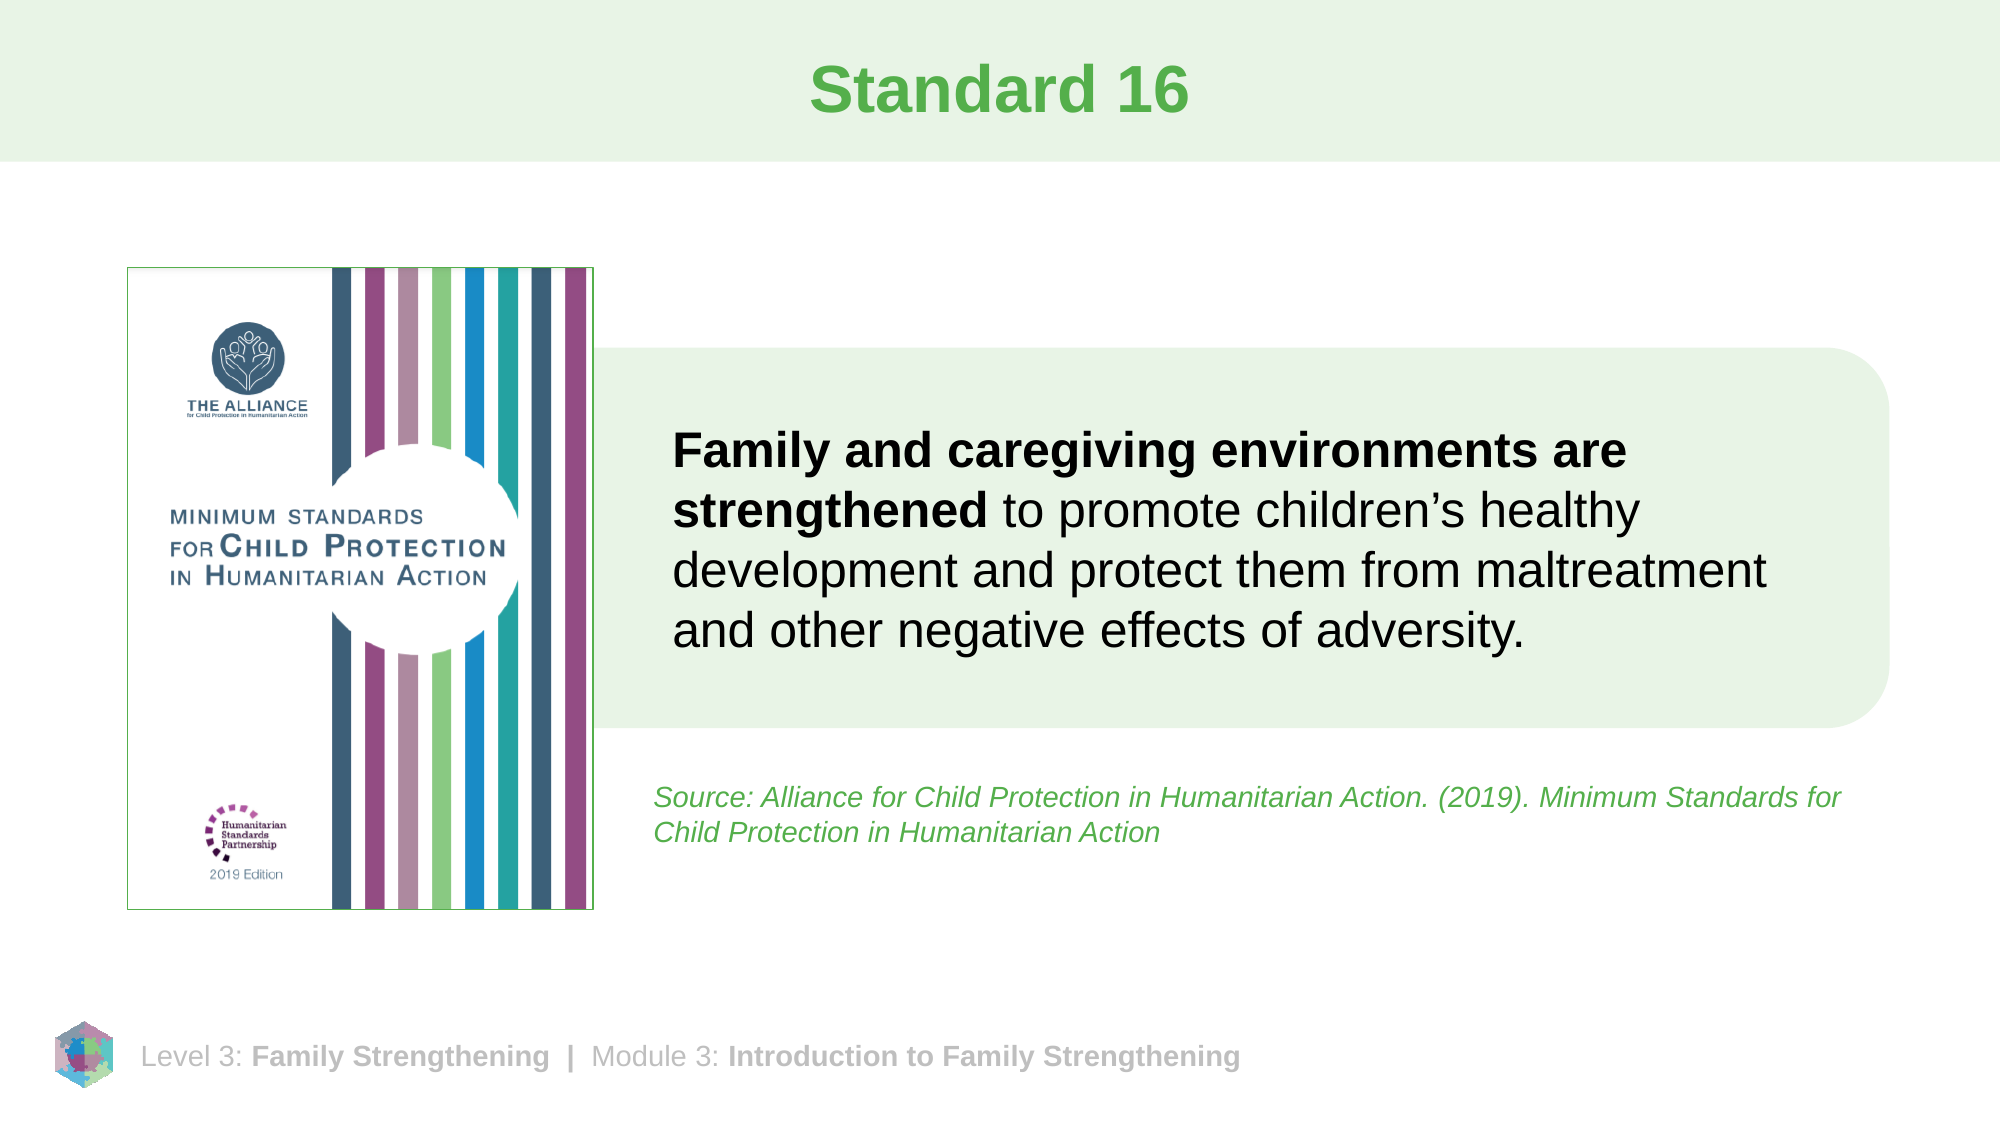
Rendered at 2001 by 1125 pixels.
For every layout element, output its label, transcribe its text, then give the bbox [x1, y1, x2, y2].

title Standard 16 [137, 19, 1863, 163]
text_box Source: Alliance for Child Protection in Humanitarian Action. (2019). Minimum Standards for Child Protection in Humanitarian Action [638, 770, 1861, 856]
picture [128, 268, 593, 909]
picture [55, 1021, 113, 1088]
text_box Family and caregiving environments are strengthened to promote children’s healthy development and protect them from maltreatment and other negative effects of adversity. [594, 346, 1891, 730]
